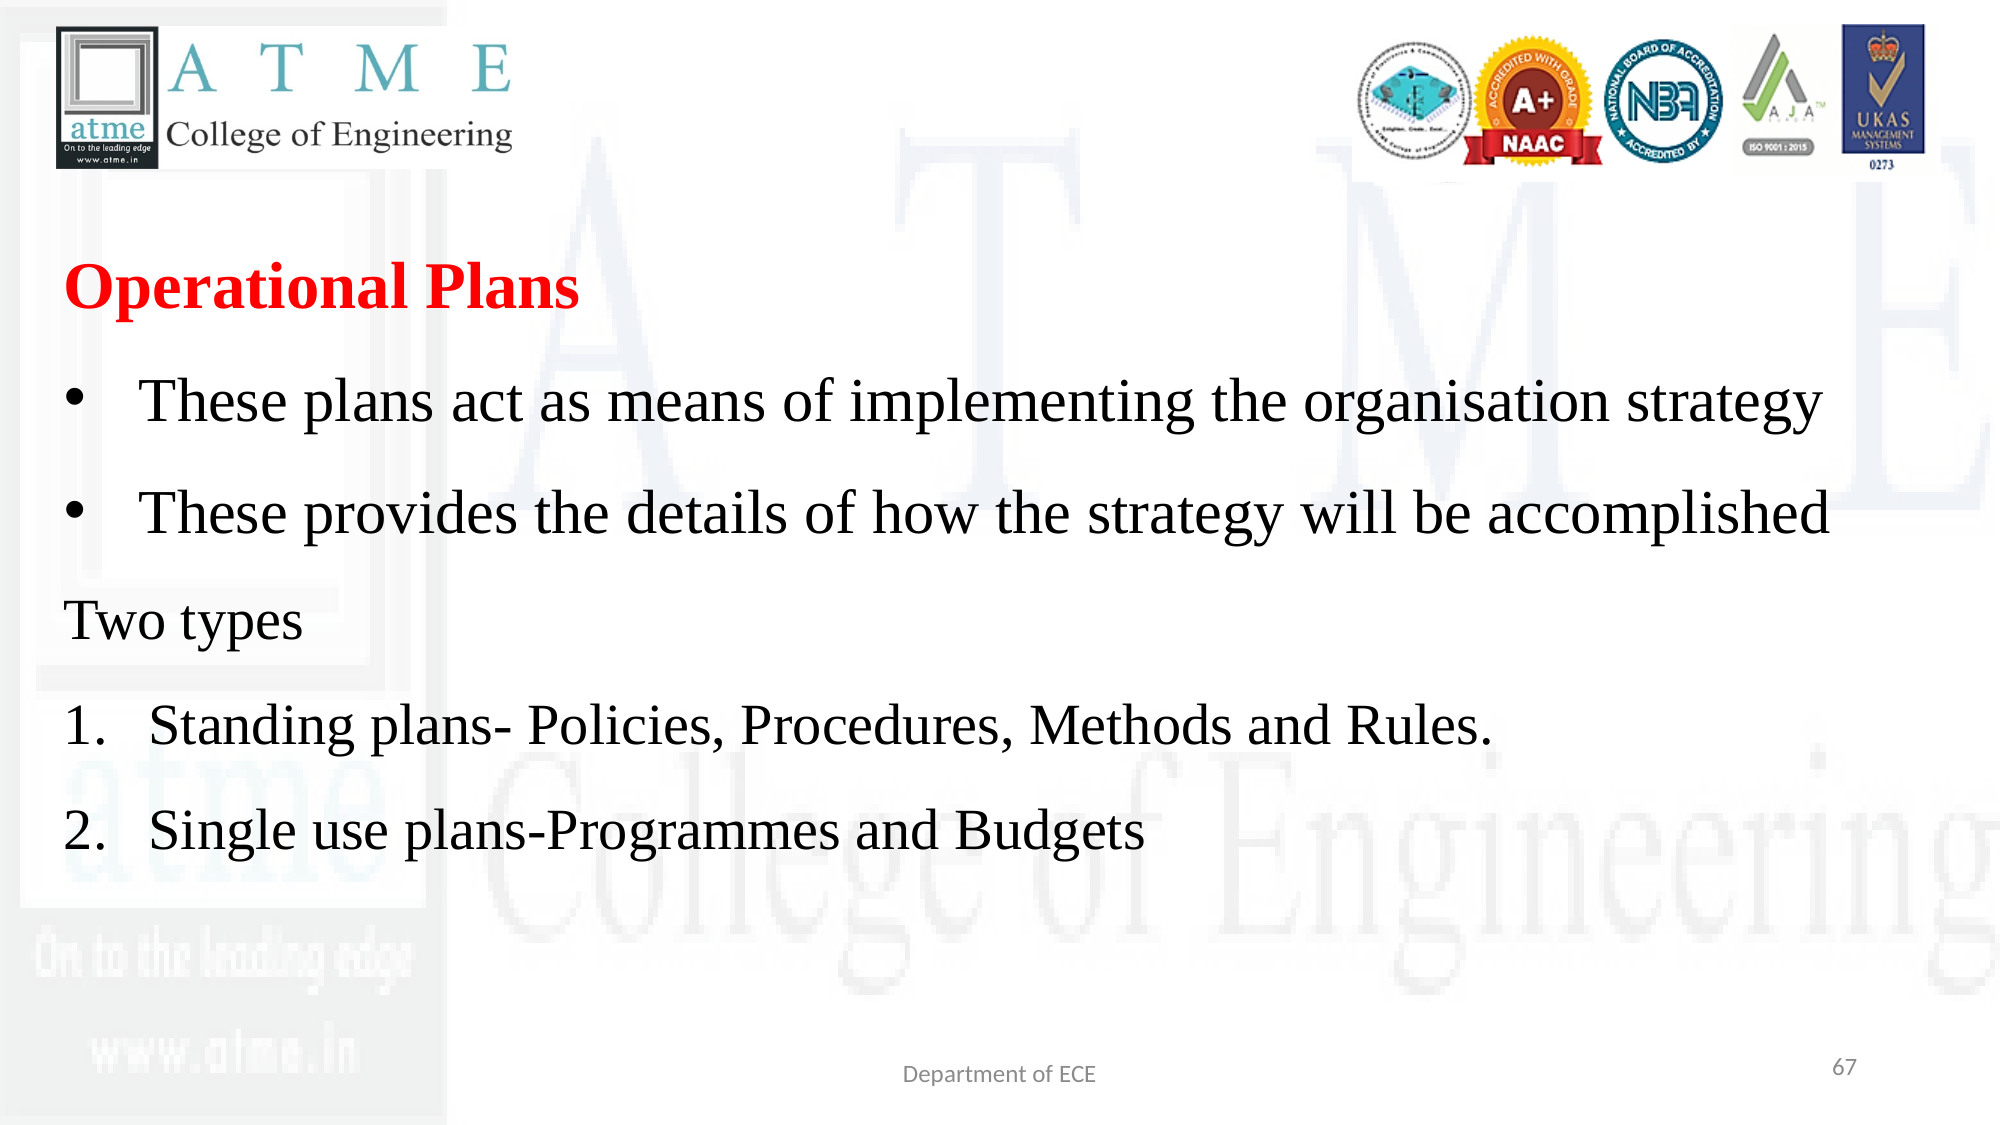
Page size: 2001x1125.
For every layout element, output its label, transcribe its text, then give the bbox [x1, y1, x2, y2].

picture [1352, 24, 1941, 186]
slide_number 67 [1422, 1035, 1873, 1096]
footer Department of ECE [662, 1042, 1338, 1103]
picture [56, 26, 512, 169]
text_box Operational Plans These plans act as means of implementing the organisation strategy These provides the details of how the strategy will be accomplished Two types Standing plans- Policies, Procedures, Methods and Rules. Single use plans-Programmes and Budgets [49, 194, 2000, 974]
